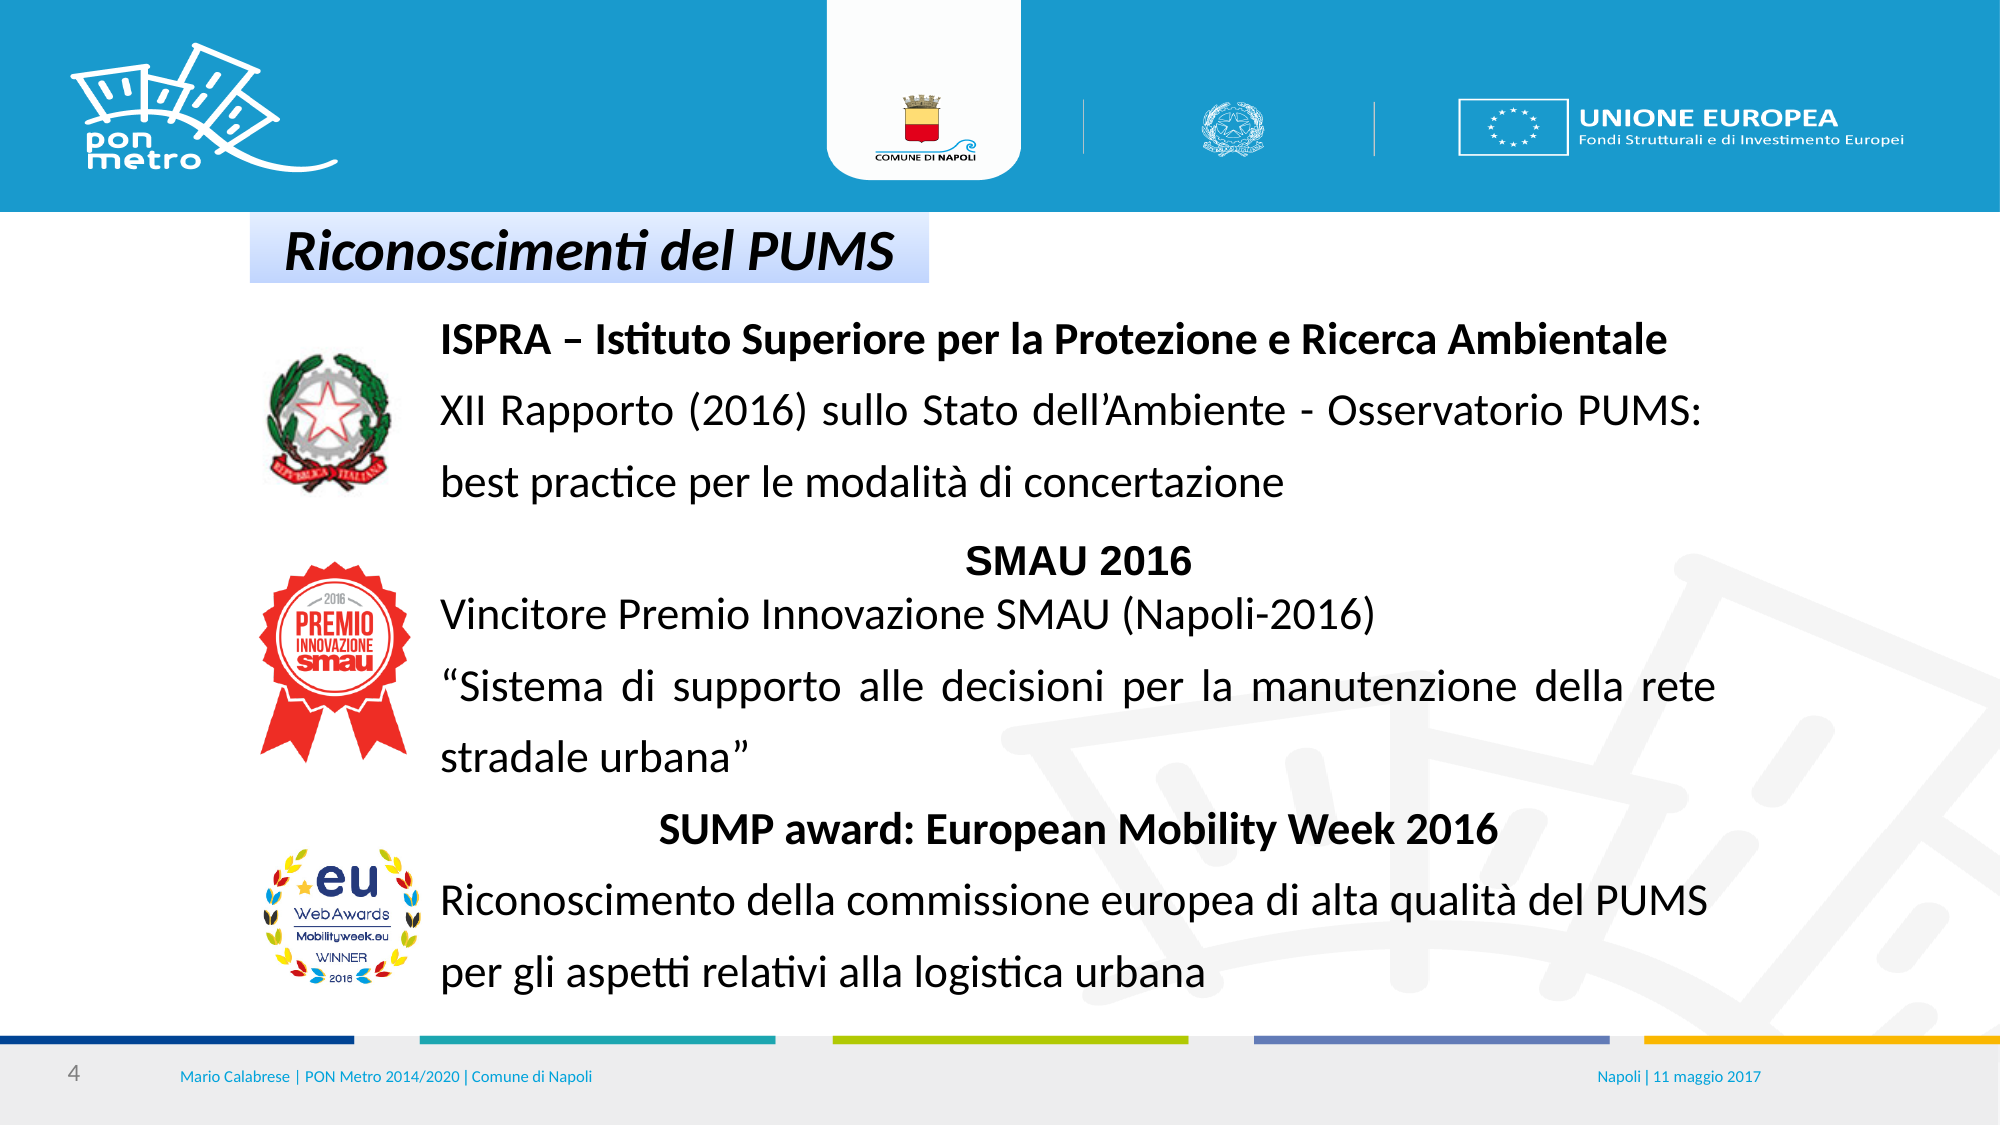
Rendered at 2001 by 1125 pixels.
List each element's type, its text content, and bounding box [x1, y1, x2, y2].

title Riconoscimenti del PUMS [249, 211, 930, 284]
picture [0, 0, 2000, 212]
picture [249, 337, 403, 514]
text_box ISPRA – Istituto Superiore per la Protezione e Ricerca Ambientale XII Rapporto (2016) sullo Stato dell’Ambiente - Osservatorio PUMS: best practice per le modalità di concertazione SMAU 2016 Vincitore Premio Innovazione SMAU (Napoli-2016) “Sistema di supporto alle decisioni per la manutenzione della rete stradale urbana” SUMP award: European Mobility Week 2016 Riconoscimento della commissione europea di alta qualità del PUMS per gli aspetti relativi alla logistica urbana [350, 284, 1733, 1004]
picture [0, 535, 2000, 1125]
